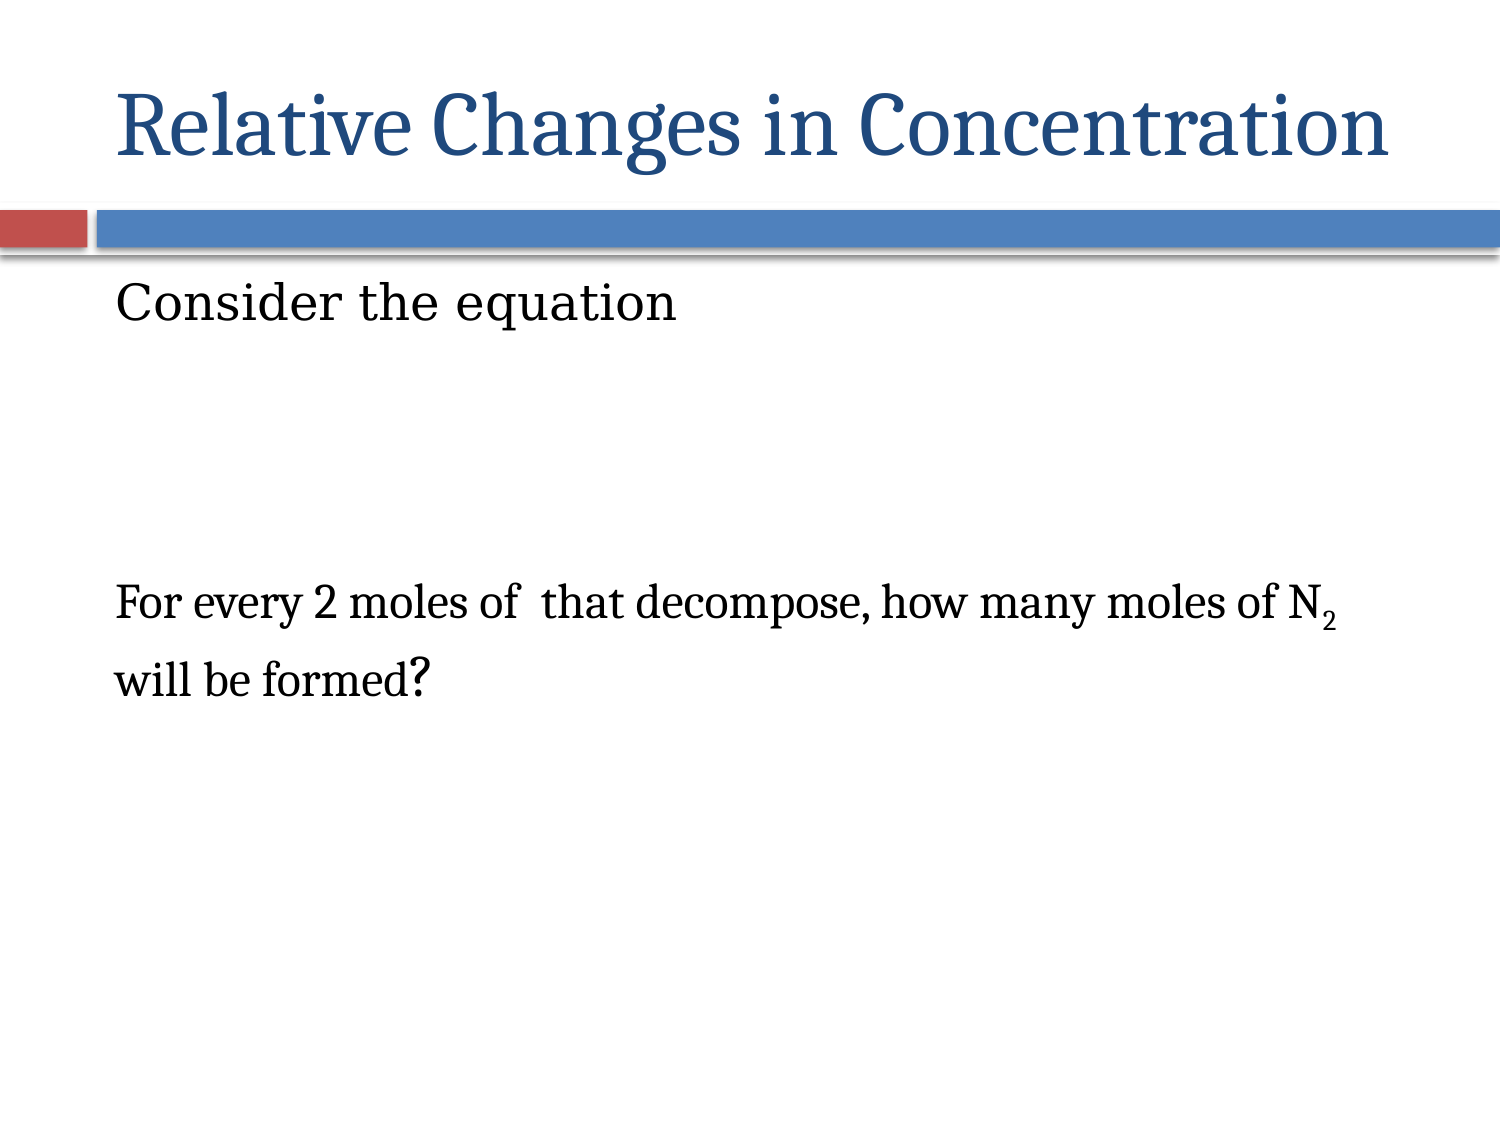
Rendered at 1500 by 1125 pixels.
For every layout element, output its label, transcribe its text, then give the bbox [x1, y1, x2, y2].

title Relative Changes in Concentration [100, 37, 1438, 200]
